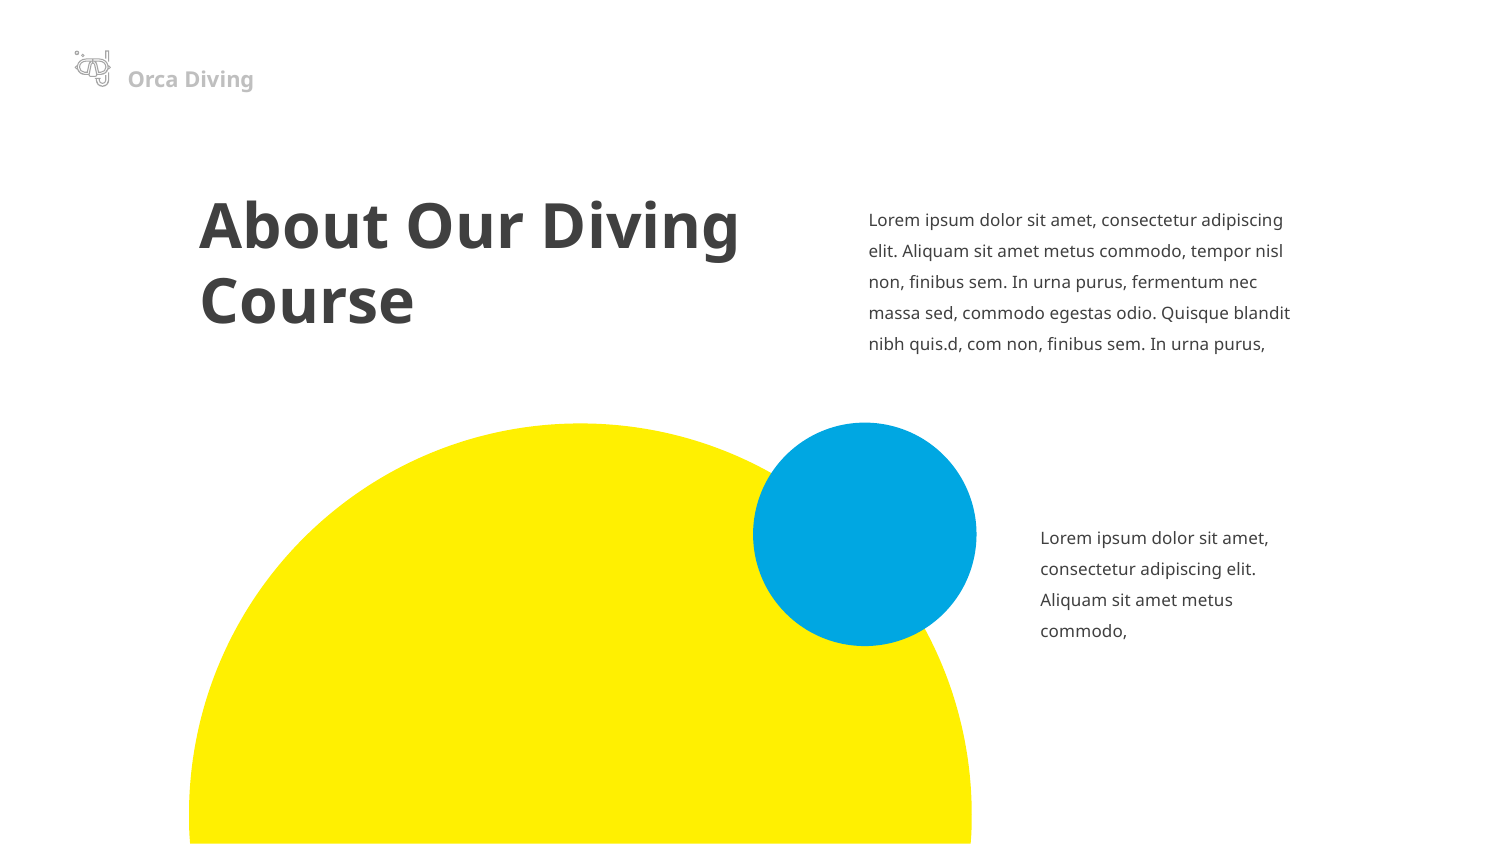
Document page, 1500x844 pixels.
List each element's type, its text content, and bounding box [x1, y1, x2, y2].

text_box Lorem ipsum dolor sit amet, consectetur adipiscing elit. Aliquam sit amet metus commodo, tempor nisl non, finibus sem. In urna purus, fermentum nec massa sed, commodo egestas odio. Quisque blandit nibh quis.d, com non, finibus sem. In urna purus, [853, 191, 1318, 362]
text_box [972, 499, 978, 570]
text_box About Our Diving Course [185, 178, 785, 344]
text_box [74, 50, 324, 99]
text_box Lorem ipsum dolor sit amet, consectetur adipiscing elit. Aliquam sit amet metus commodo, [1025, 509, 1318, 648]
picture [885, 423, 972, 498]
picture [188, 423, 972, 844]
